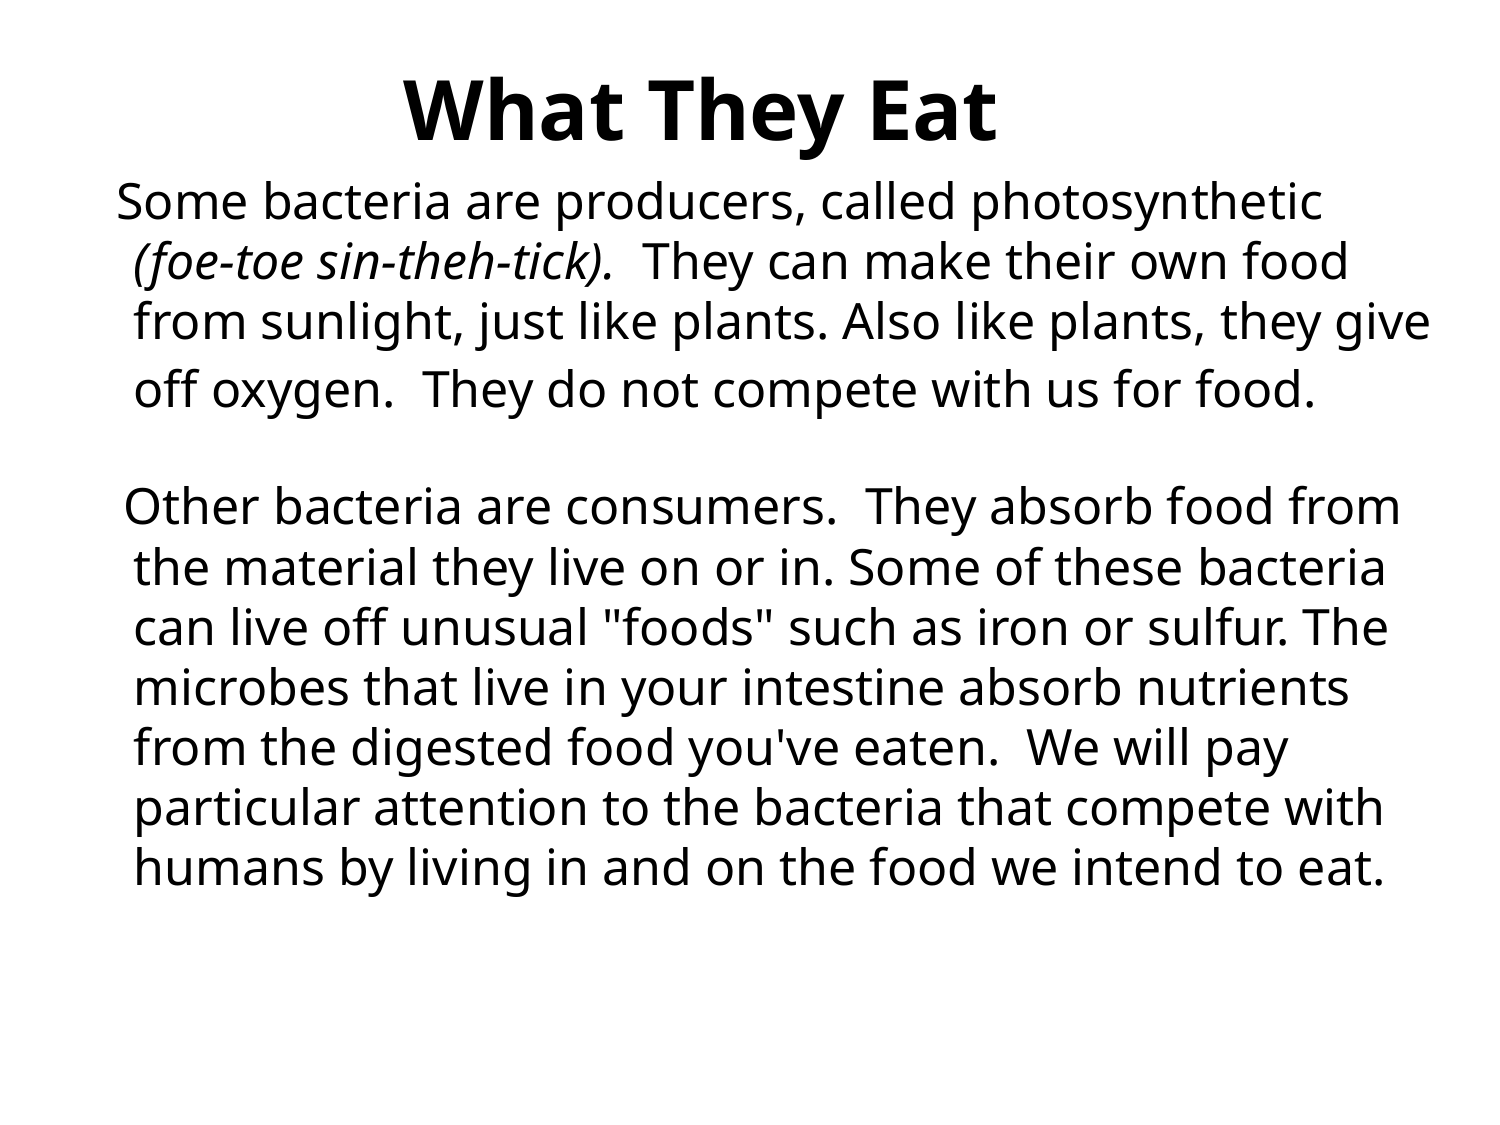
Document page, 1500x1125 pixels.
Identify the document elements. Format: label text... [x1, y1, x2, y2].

list What They Eat Some bacteria are producers, called photosynthetic (foe-toe sin-theh-tick). They can make their own food from sunlight, just like plants. Also like plants, they give off oxygen. They do not compete with us for food. Other bacteria are consumers. They absorb food from the material they live on or in. Some of these bacteria can live off unusual "foods" such as iron or sulfur. The microbes that live in your intestine absorb nutrients from the digested food you've eaten. We will pay particular attention to the bacteria that compete with humans by living in and on the food we intend to eat. [62, 50, 1450, 1075]
